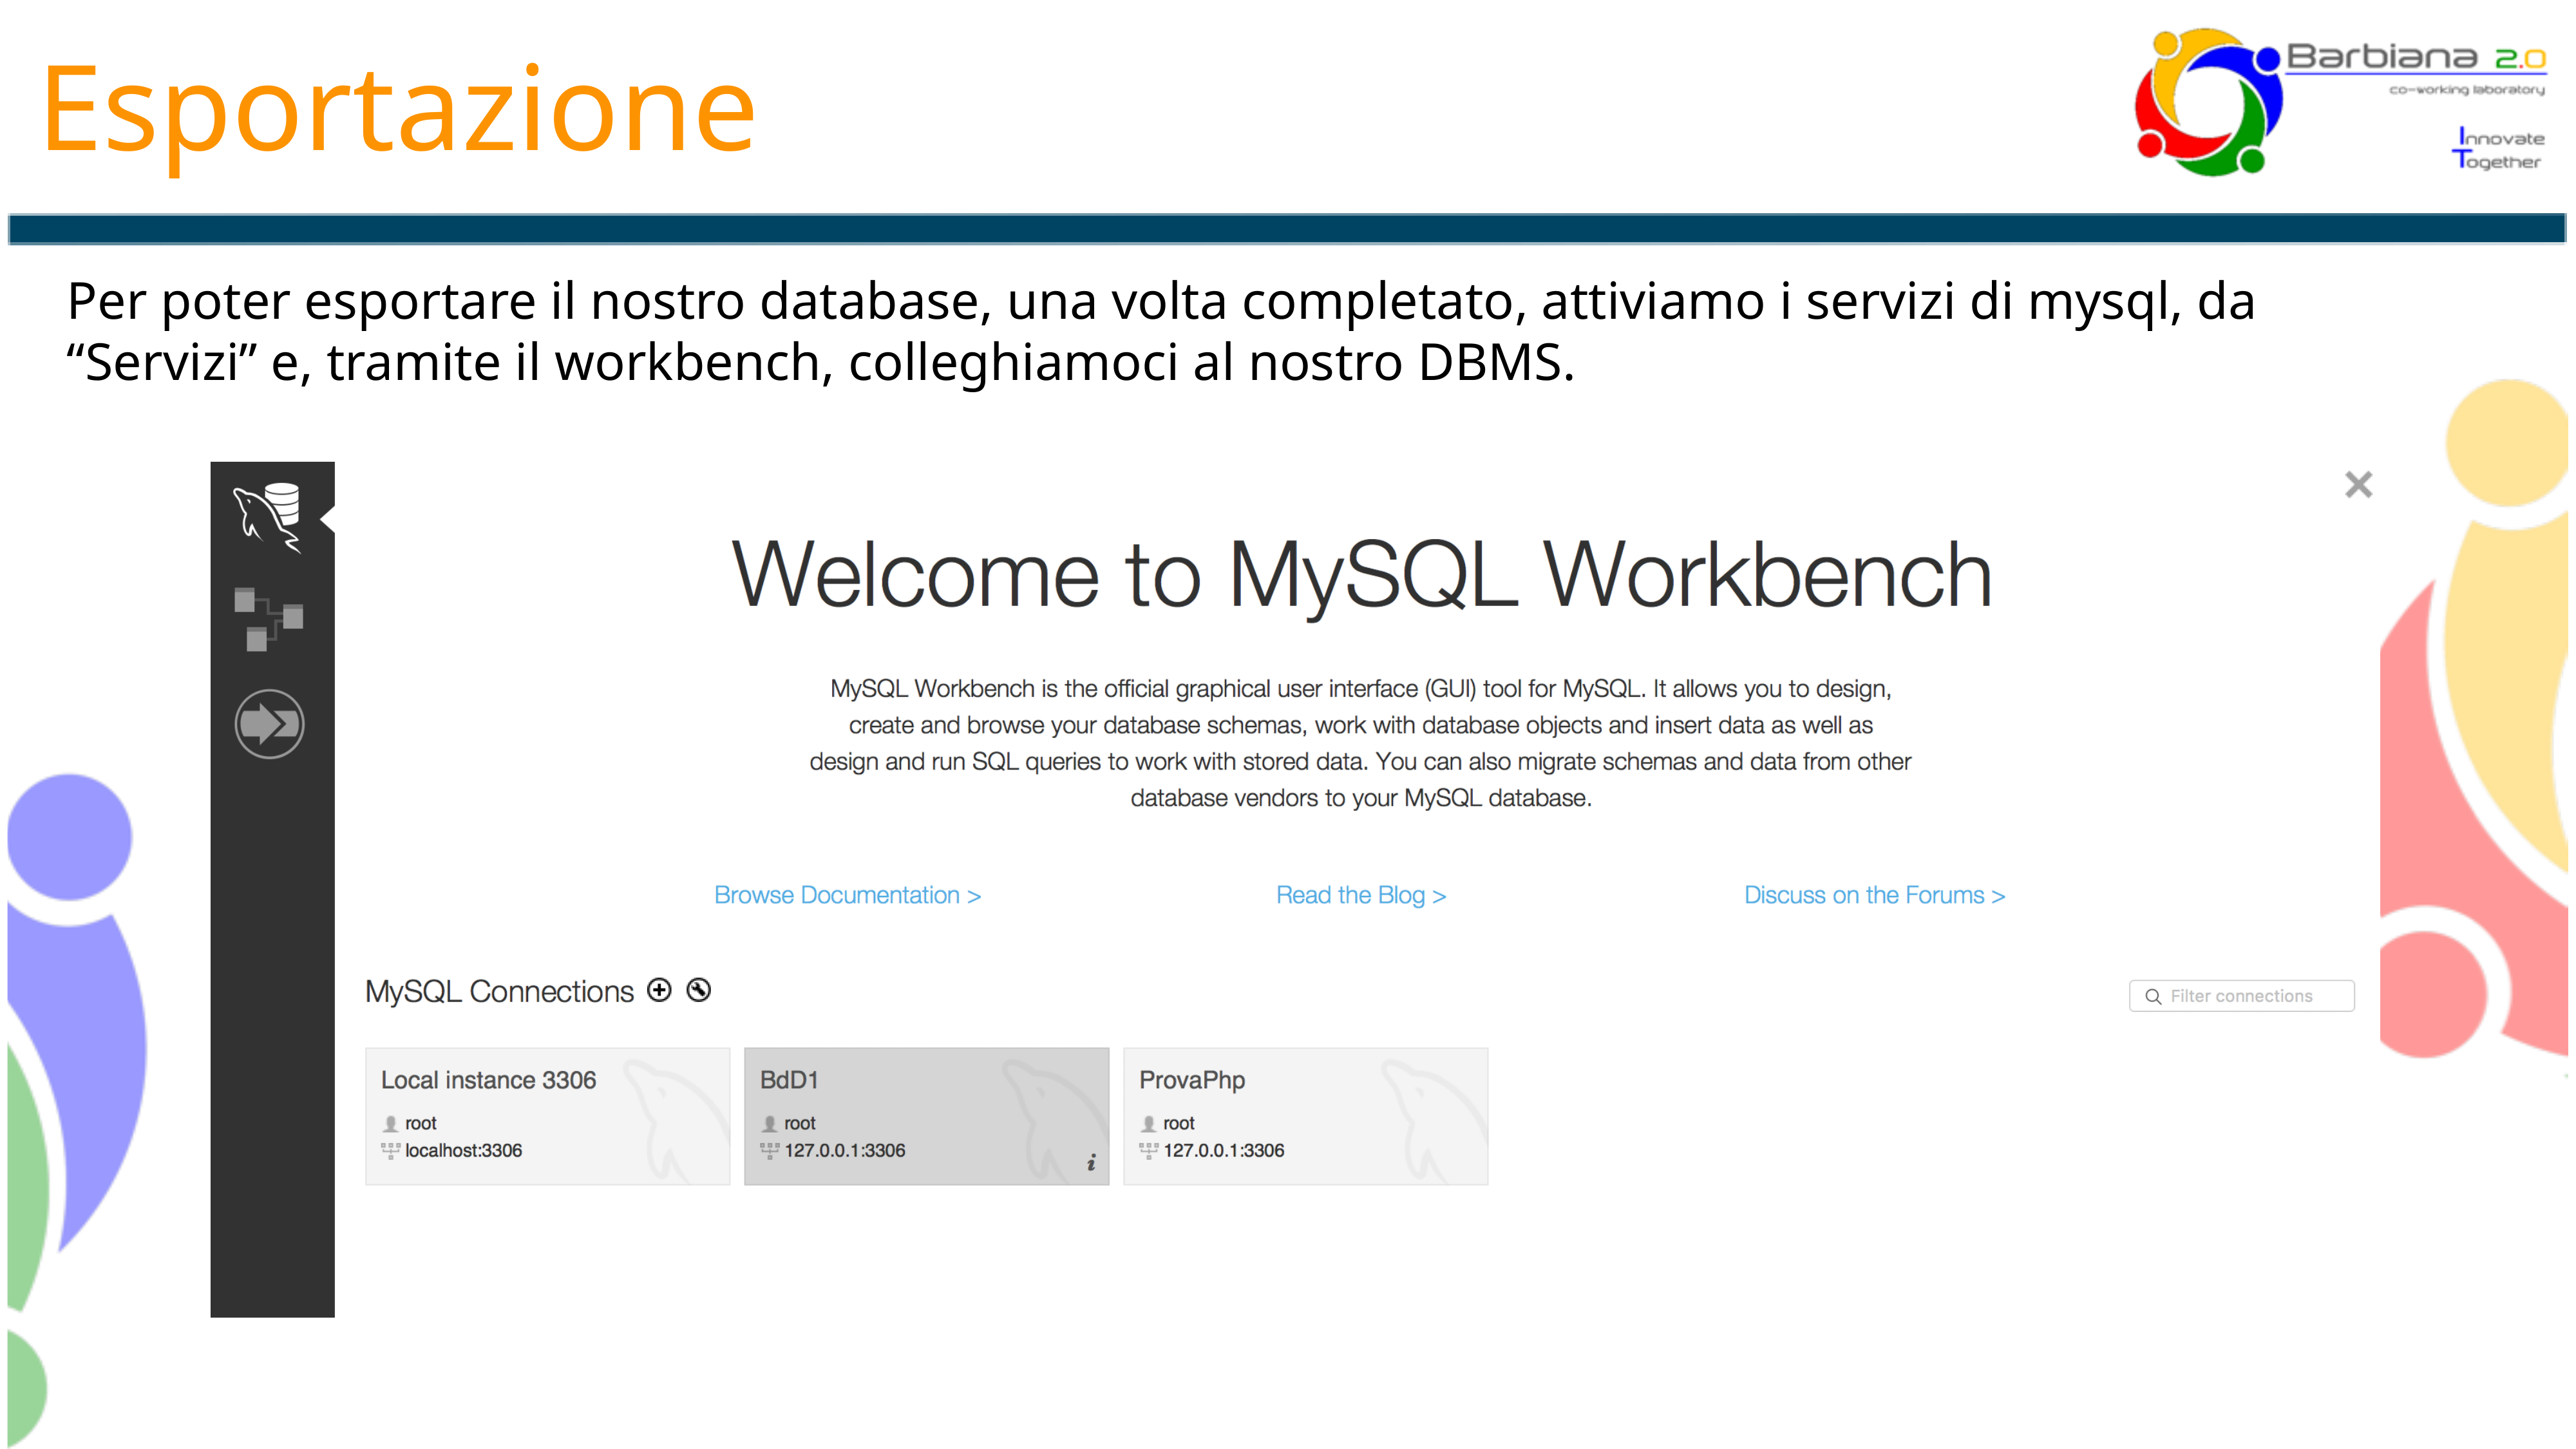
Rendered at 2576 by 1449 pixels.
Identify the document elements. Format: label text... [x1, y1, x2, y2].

picture [8, 213, 2576, 245]
picture [2121, 9, 2568, 196]
title Esportazione [31, 25, 2111, 180]
picture [7, 645, 158, 1449]
picture [211, 364, 2568, 1318]
text_box Per poter esportare il nostro database, una volta completato, attiviamo i servizi di mysql, da “Servizi” e, tramite il workbench, colleghiamoci al nostro DBMS. [61, 263, 2392, 396]
